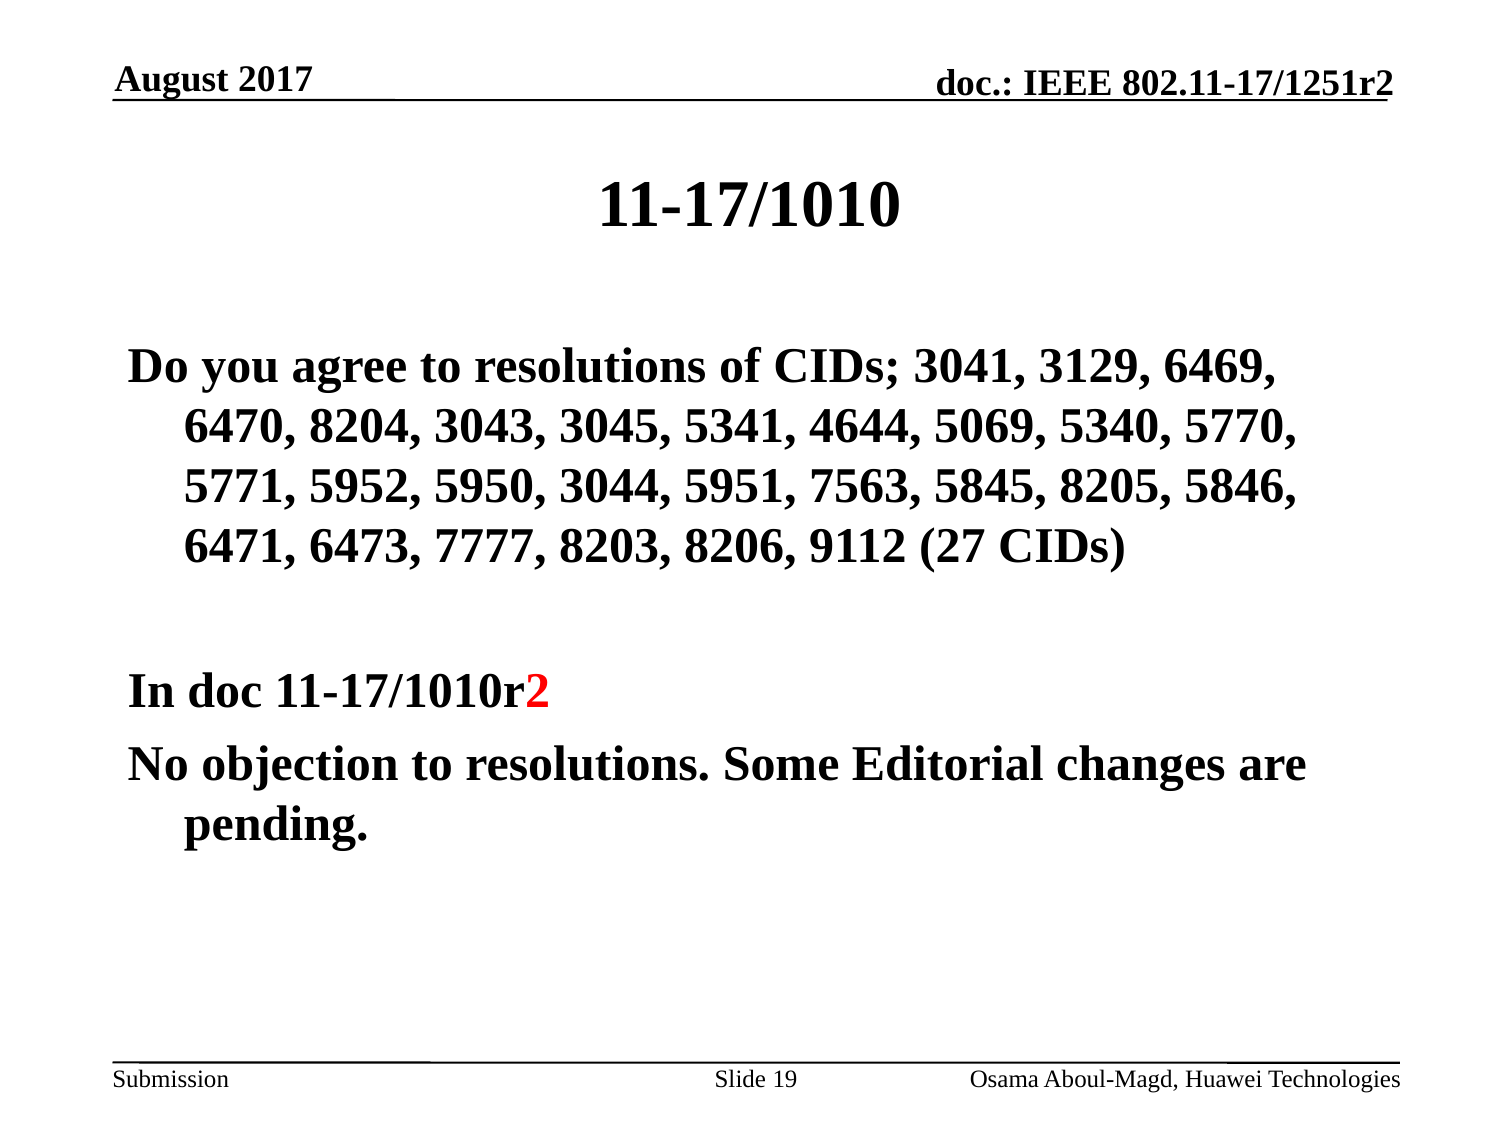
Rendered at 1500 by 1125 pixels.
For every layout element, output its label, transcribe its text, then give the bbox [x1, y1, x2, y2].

title 11-17/1010 [112, 112, 1388, 288]
slide_number Slide 19 [712, 1061, 800, 1123]
list Do you agree to resolutions of CIDs; 3041, 3129, 6469, 6470, 8204, 3043, 3045, 5341, 4644, 5069, 5340, 5770, 5771, 5952, 5950, 3044, 5951, 7563, 5845, 8205, 5846, 6471, 6473, 7777, 8203, 8206, 9112 (27 CIDs) In doc 11-17/1010r2 No objection to resolutions. Some Editorial changes are pending. [112, 324, 1388, 1000]
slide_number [114, 54, 423, 100]
footer Osama Aboul-Magd, Huawei Technologies [878, 1061, 1402, 1093]
